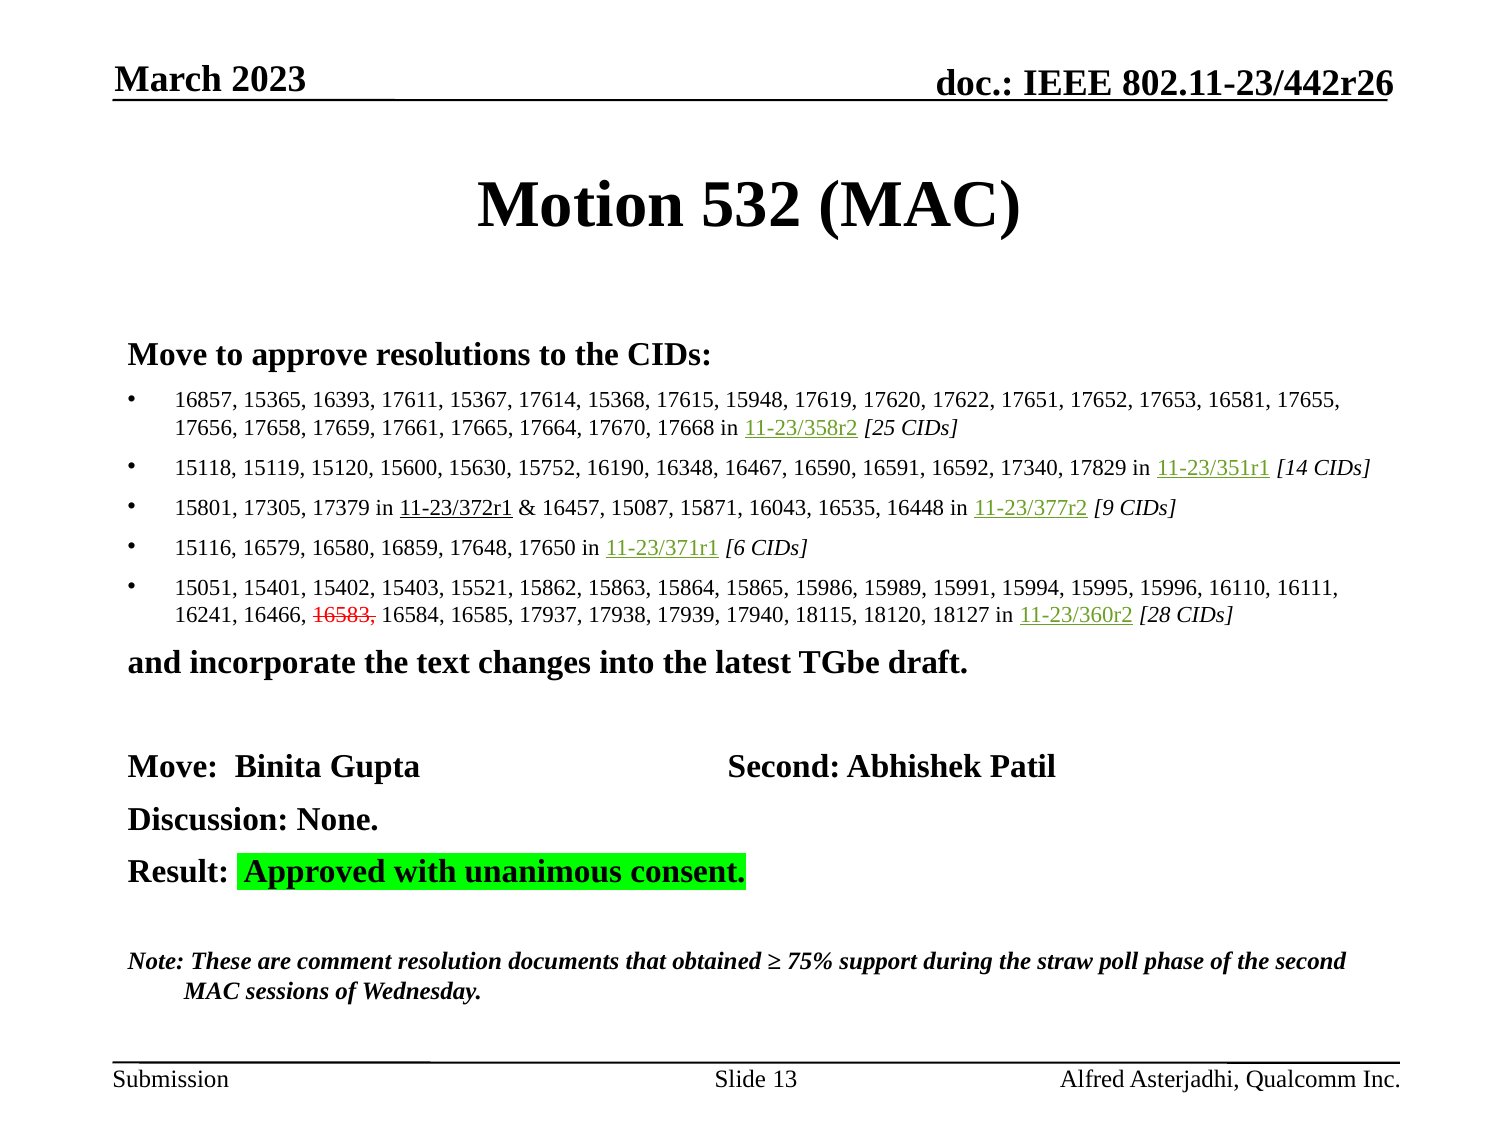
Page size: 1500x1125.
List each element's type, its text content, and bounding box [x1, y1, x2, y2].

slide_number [114, 54, 423, 100]
footer Alfred Asterjadhi, Qualcomm Inc. [878, 1061, 1402, 1093]
title Motion 532 (MAC) [112, 112, 1388, 288]
list Move to approve resolutions to the CIDs: 16857, 15365, 16393, 17611, 15367, 17614, 15368, 17615, 15948, 17619, 17620, 17622, 17651, 17652, 17653, 16581, 17655, 17656, 17658, 17659, 17661, 17665, 17664, 17670, 17668 in 11-23/358r2 [25 CIDs] 15118, 15119, 15120, 15600, 15630, 15752, 16190, 16348, 16467, 16590, 16591, 16592, 17340, 17829 in 11-23/351r1 [14 CIDs] 15801, 17305, 17379 in 11-23/372r1 & 16457, 15087, 15871, 16043, 16535, 16448 in 11-23/377r2 [9 CIDs] 15116, 16579, 16580, 16859, 17648, 17650 in 11-23/371r1 [6 CIDs] 15051, 15401, 15402, 15403, 15521, 15862, 15863, 15864, 15865, 15986, 15989, 15991, 15994, 15995, 15996, 16110, 16111, 16241, 16466, 16583, 16584, 16585, 17937, 17938, 17939, 17940, 18115, 18120, 18127 in 11-23/360r2 [28 CIDs] and incorporate the text changes into the latest TGbe draft. Move: Binita Gupta Second: Abhishek Patil Discussion: None. Result: Approved with unanimous consent. Note: These are comment resolution documents that obtained ≥ 75% support during the straw poll phase of the second MAC sessions of Wednesday. [112, 324, 1388, 1063]
slide_number Slide 13 [712, 1061, 800, 1123]
